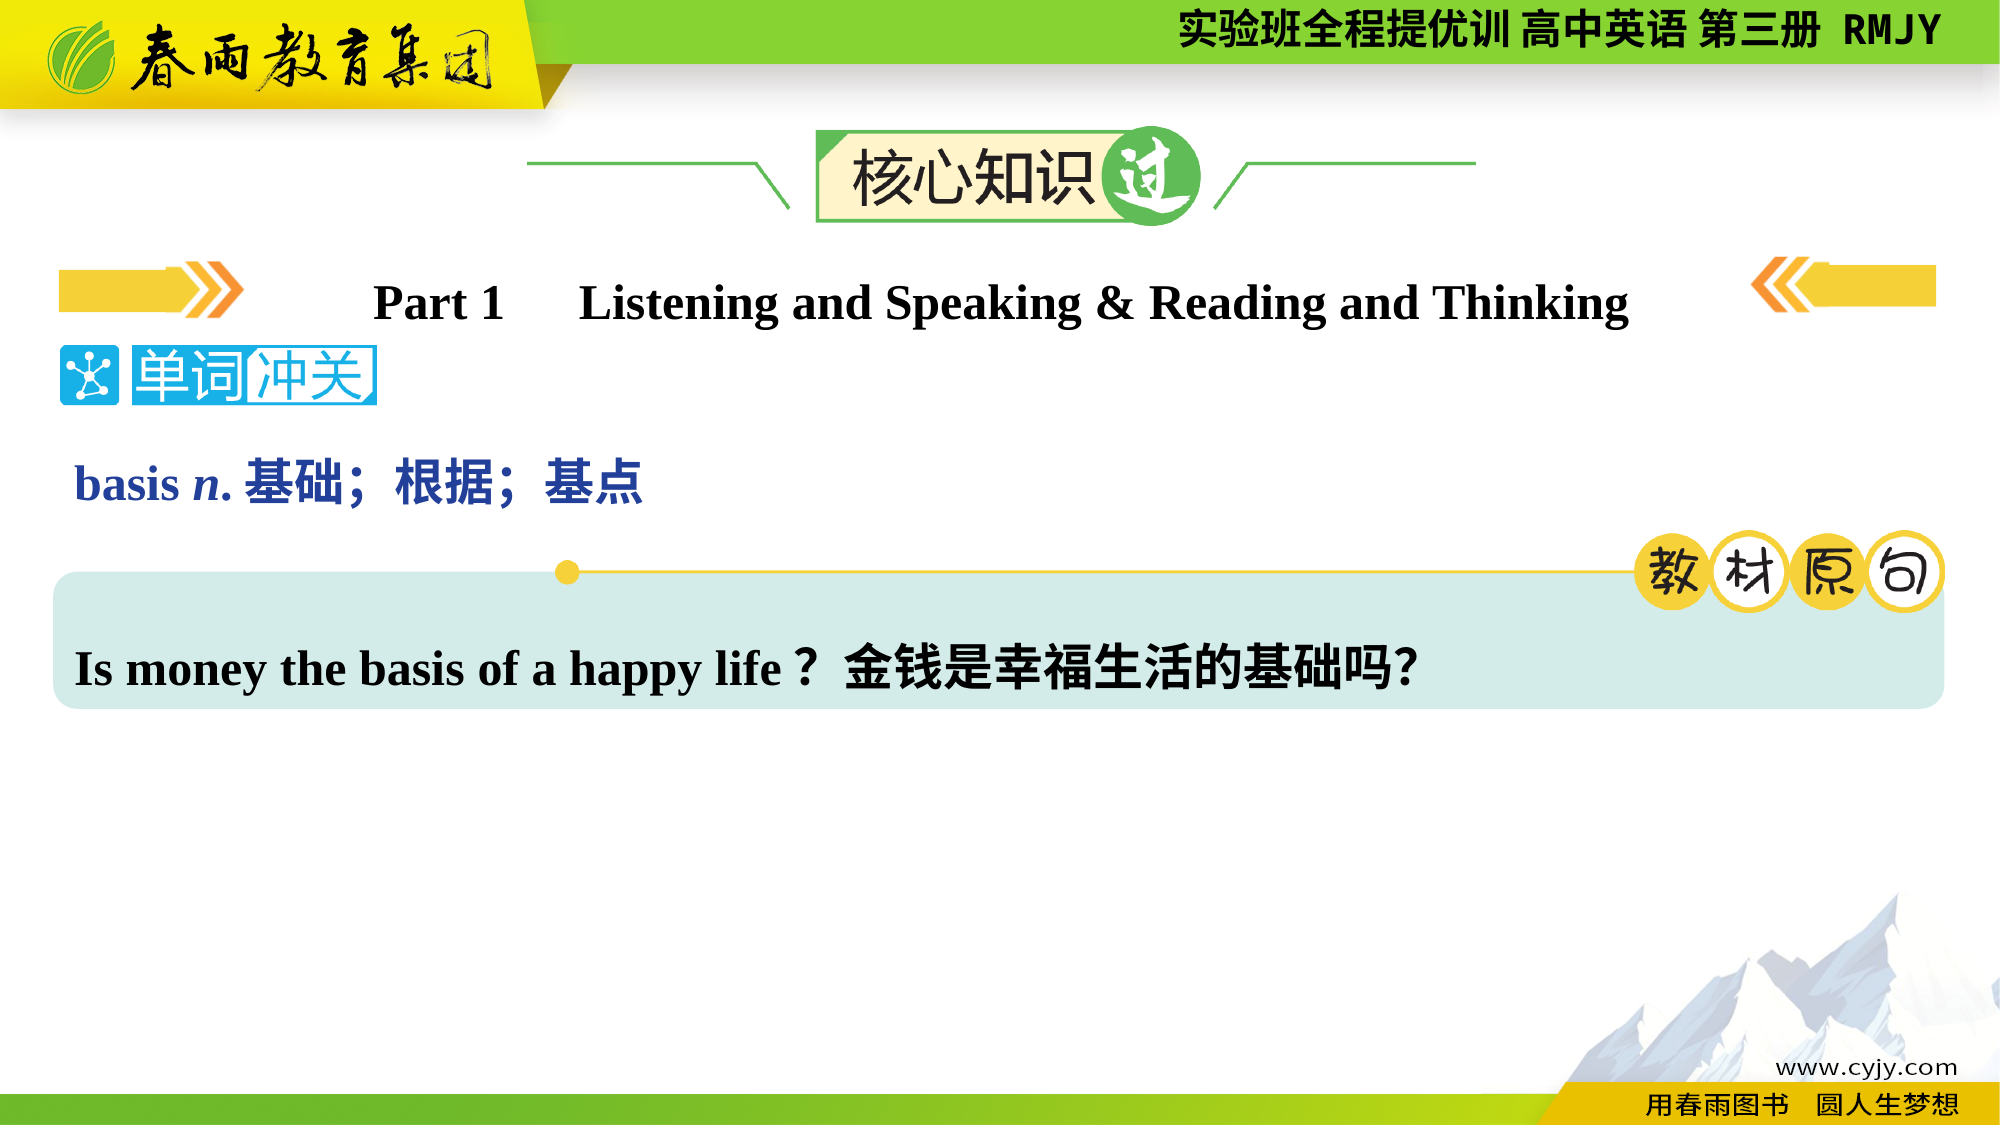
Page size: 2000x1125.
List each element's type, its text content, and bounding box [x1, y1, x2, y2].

text_box Is money the basis of a happy life？金钱是幸福生活的基础吗？ [59, 598, 1944, 704]
picture [0, 0, 2000, 1125]
text_box basis n.基础；根据；基点 [59, 412, 1944, 518]
text_box [65, 704, 1932, 708]
text_box [54, 573, 550, 698]
list Part 1 Listening and Speaking & Reading and Thinking [59, 231, 1944, 327]
